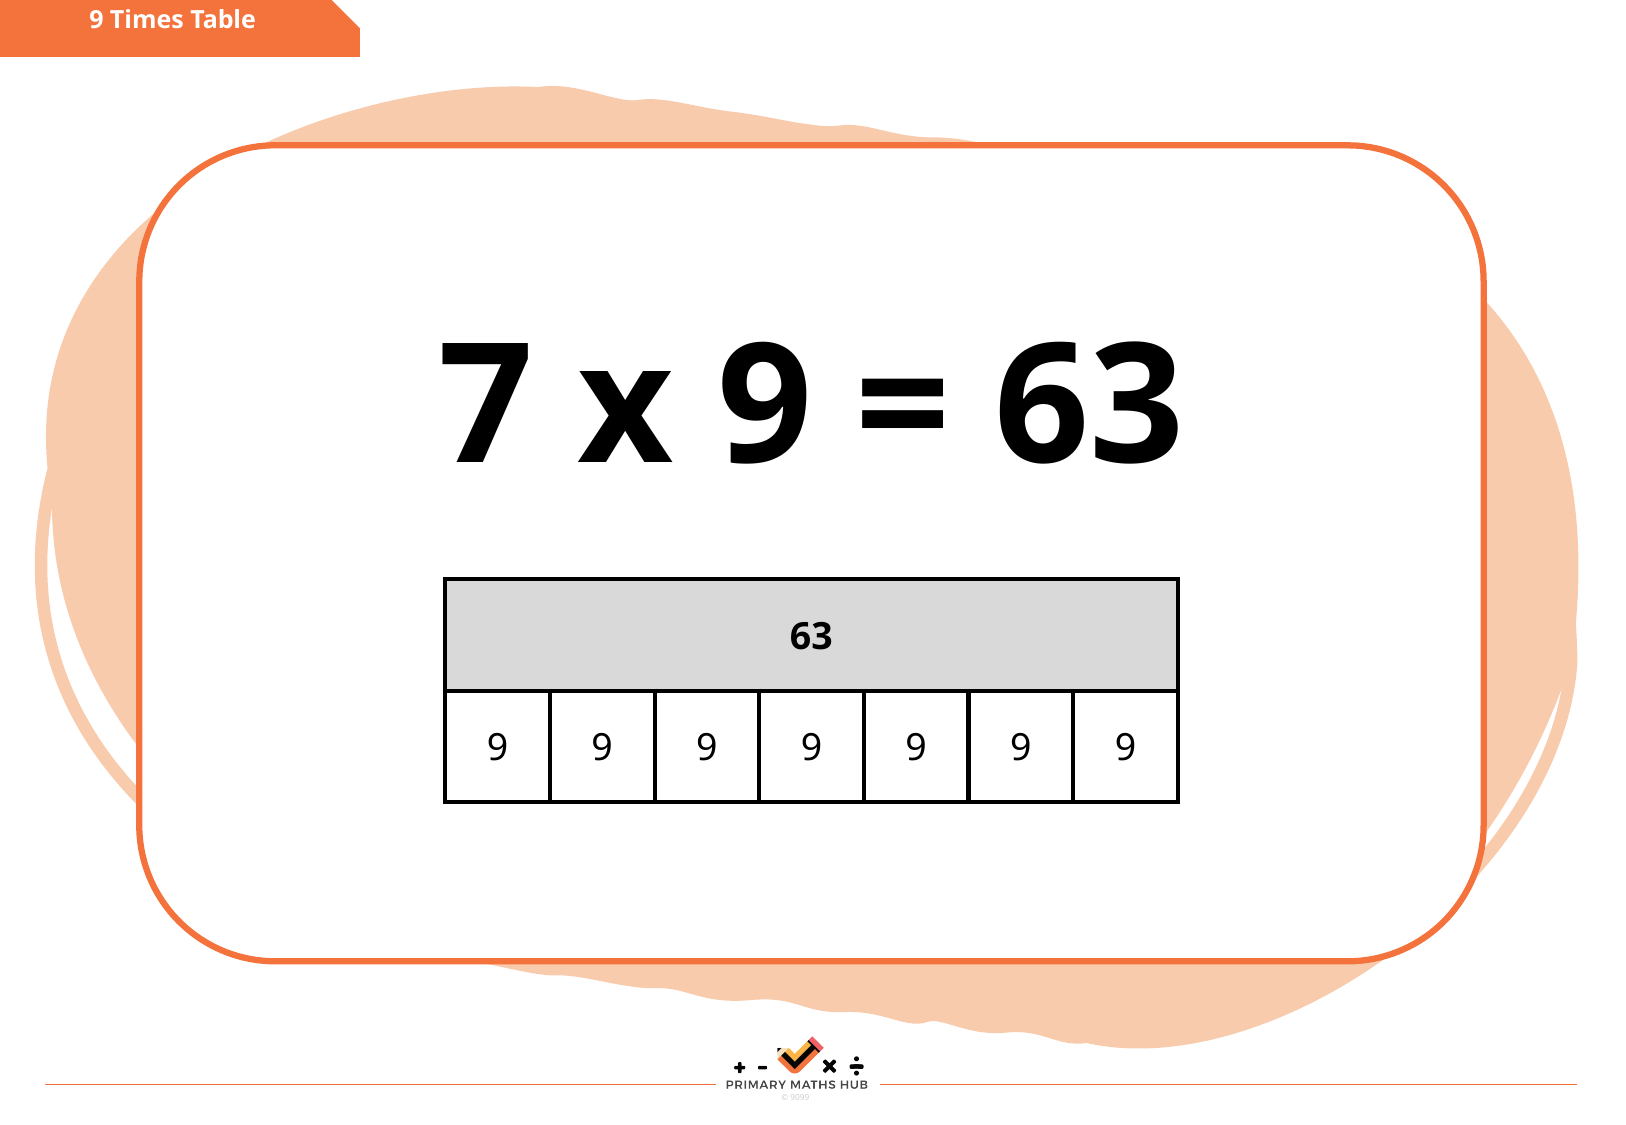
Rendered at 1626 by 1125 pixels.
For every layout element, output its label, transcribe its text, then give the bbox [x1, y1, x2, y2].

text_box 7 x 9 = 63 [140, 288, 1485, 503]
text_box [1479, 300, 1579, 867]
text_box [138, 144, 1485, 963]
text_box [273, 91, 956, 144]
text_box © 9099 [720, 1084, 870, 1110]
text_box [496, 960, 1374, 1044]
table_cell 9 [552, 693, 653, 800]
picture [722, 1034, 872, 1094]
text_box 9 Times Table [0, 0, 361, 58]
table_cell 9 [866, 693, 966, 800]
text_box [39, 214, 155, 799]
table_cell 9 [761, 693, 862, 800]
table_cell 9 [657, 693, 757, 800]
table_header 63 [447, 581, 1176, 689]
table_cell 9 [1075, 693, 1176, 800]
table_cell 9 [971, 693, 1071, 800]
table_cell 9 [447, 693, 548, 800]
